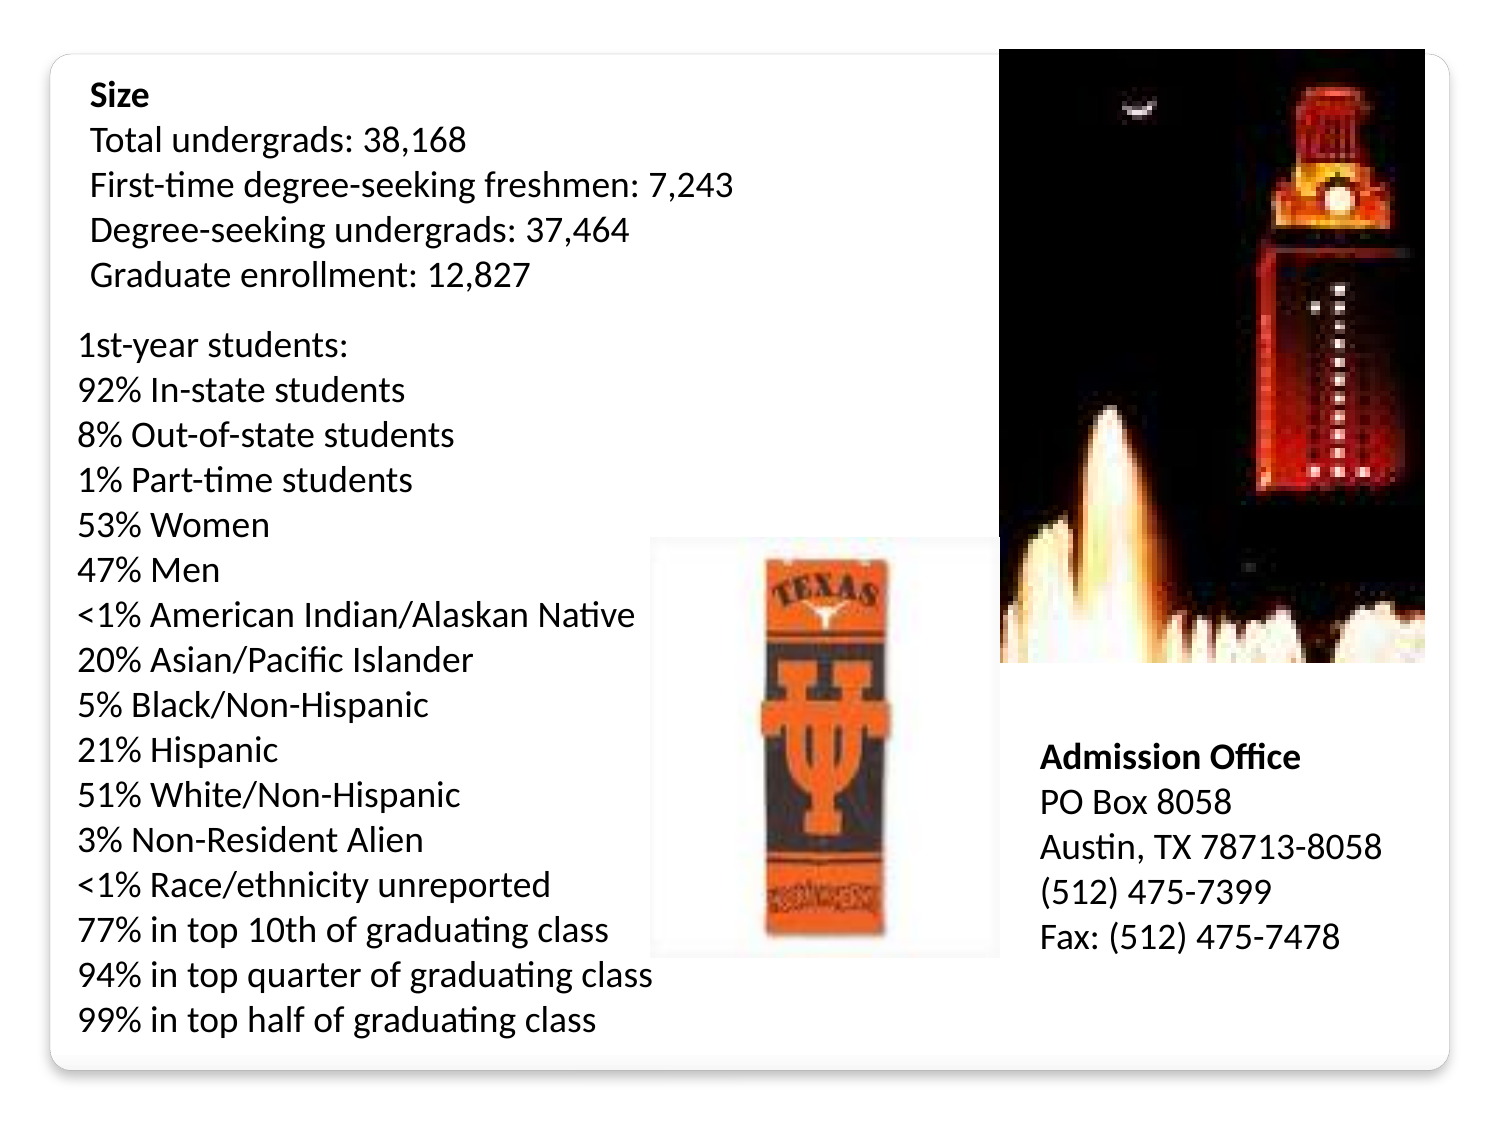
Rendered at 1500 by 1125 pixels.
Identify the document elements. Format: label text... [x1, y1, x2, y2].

text_box 1st-year students: 92% In-state students 8% Out-of-state students 1% Part-time students 53% Women 47% Men <1% American Indian/Alaskan Native 20% Asian/Pacific Islander 5% Black/Non-Hispanic 21% Hispanic 51% White/Non-Hispanic 3% Non-Resident Alien <1% Race/ethnicity unreported 77% in top 10th of graduating class 94% in top quarter of graduating class 99% in top half of graduating class [62, 312, 813, 1048]
text_box Size Total undergrads: 38,168 First-time degree-seeking freshmen: 7,243 Degree-seeking undergrads: 37,464 Graduate enrollment: 12,827 [74, 62, 825, 303]
picture [649, 49, 1426, 959]
text_box Admission Office PO Box 8058 Austin, TX 78713-8058 (512) 475-7399 Fax: (512) 475-7478 [1025, 724, 1438, 1055]
